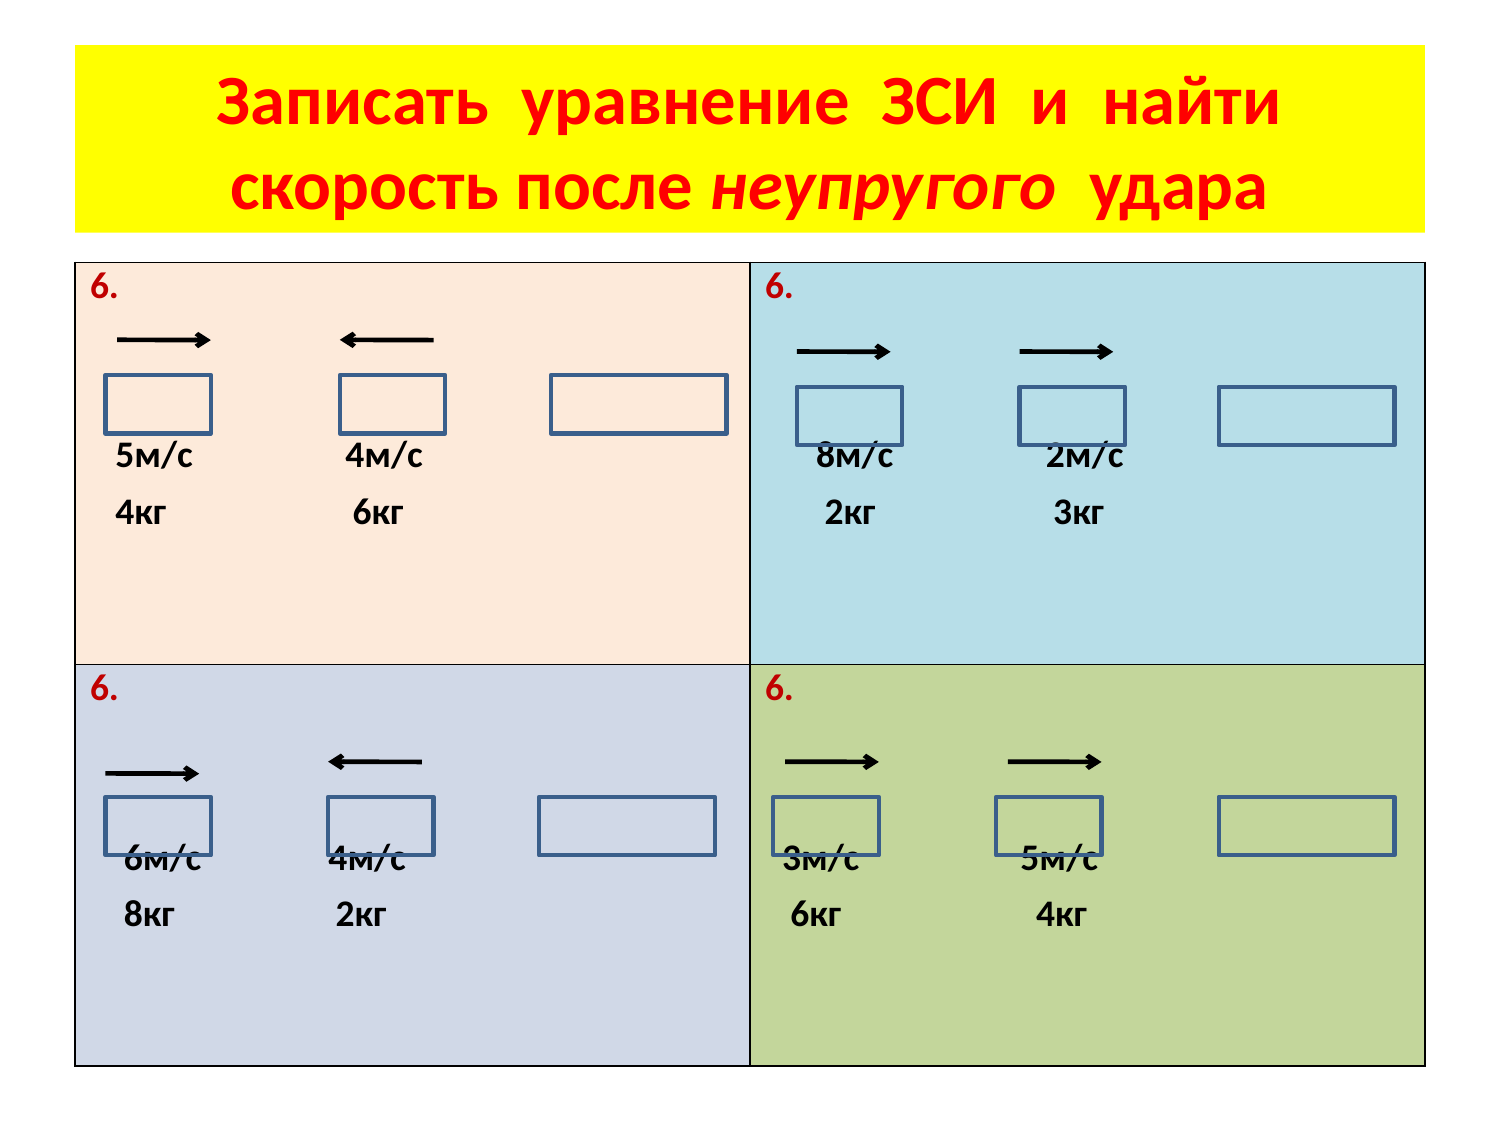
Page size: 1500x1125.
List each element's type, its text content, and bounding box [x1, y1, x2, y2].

table_header 6. 8м/с 2м/с 2кг 3кг [751, 263, 1424, 664]
text_box [795, 385, 904, 447]
text_box [994, 795, 1104, 857]
text_box [1217, 385, 1397, 447]
table_cell 6. 3м/с 5м/с 6кг 4кг [751, 665, 1424, 1065]
table_cell 6. 6м/с 4м/с 8кг 2кг [76, 665, 749, 1065]
title Записать уравнение ЗСИ и найти скорость после неупругого удара [75, 45, 1425, 233]
text_box [103, 373, 213, 436]
table_header 6. 5м/с 4м/с 4кг 6кг [76, 263, 749, 664]
text_box [103, 795, 213, 857]
text_box [549, 373, 729, 436]
text_box [338, 373, 447, 436]
text_box [1217, 795, 1397, 857]
text_box [771, 795, 881, 857]
text_box [1017, 385, 1127, 447]
text_box [326, 795, 436, 857]
text_box [537, 795, 717, 857]
